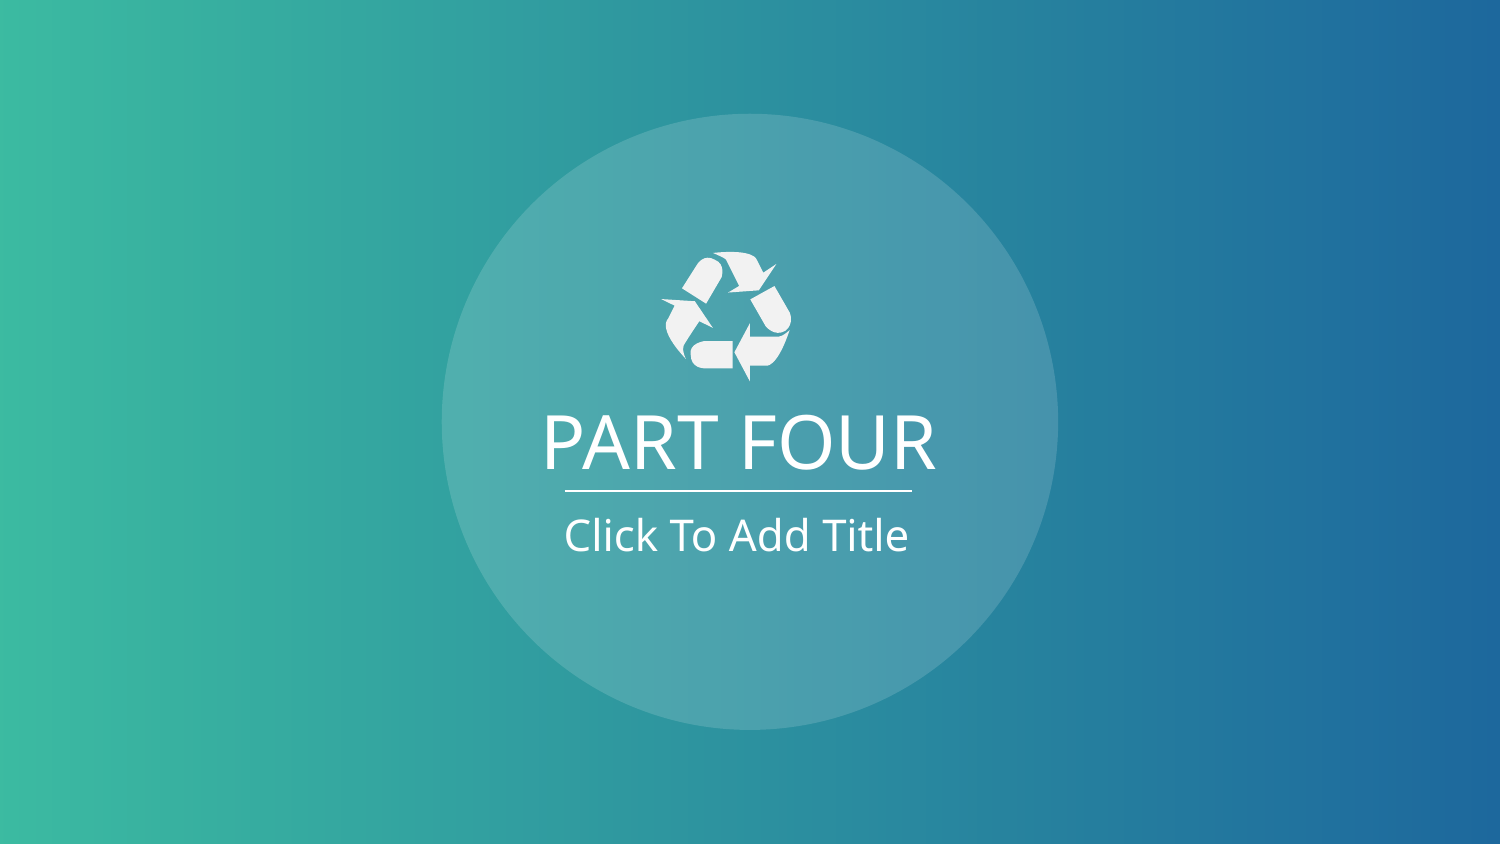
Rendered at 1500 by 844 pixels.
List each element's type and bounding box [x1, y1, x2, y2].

text_box [441, 113, 1059, 730]
text_box [656, 248, 795, 382]
picture [0, 0, 1500, 844]
text_box [484, 386, 990, 569]
